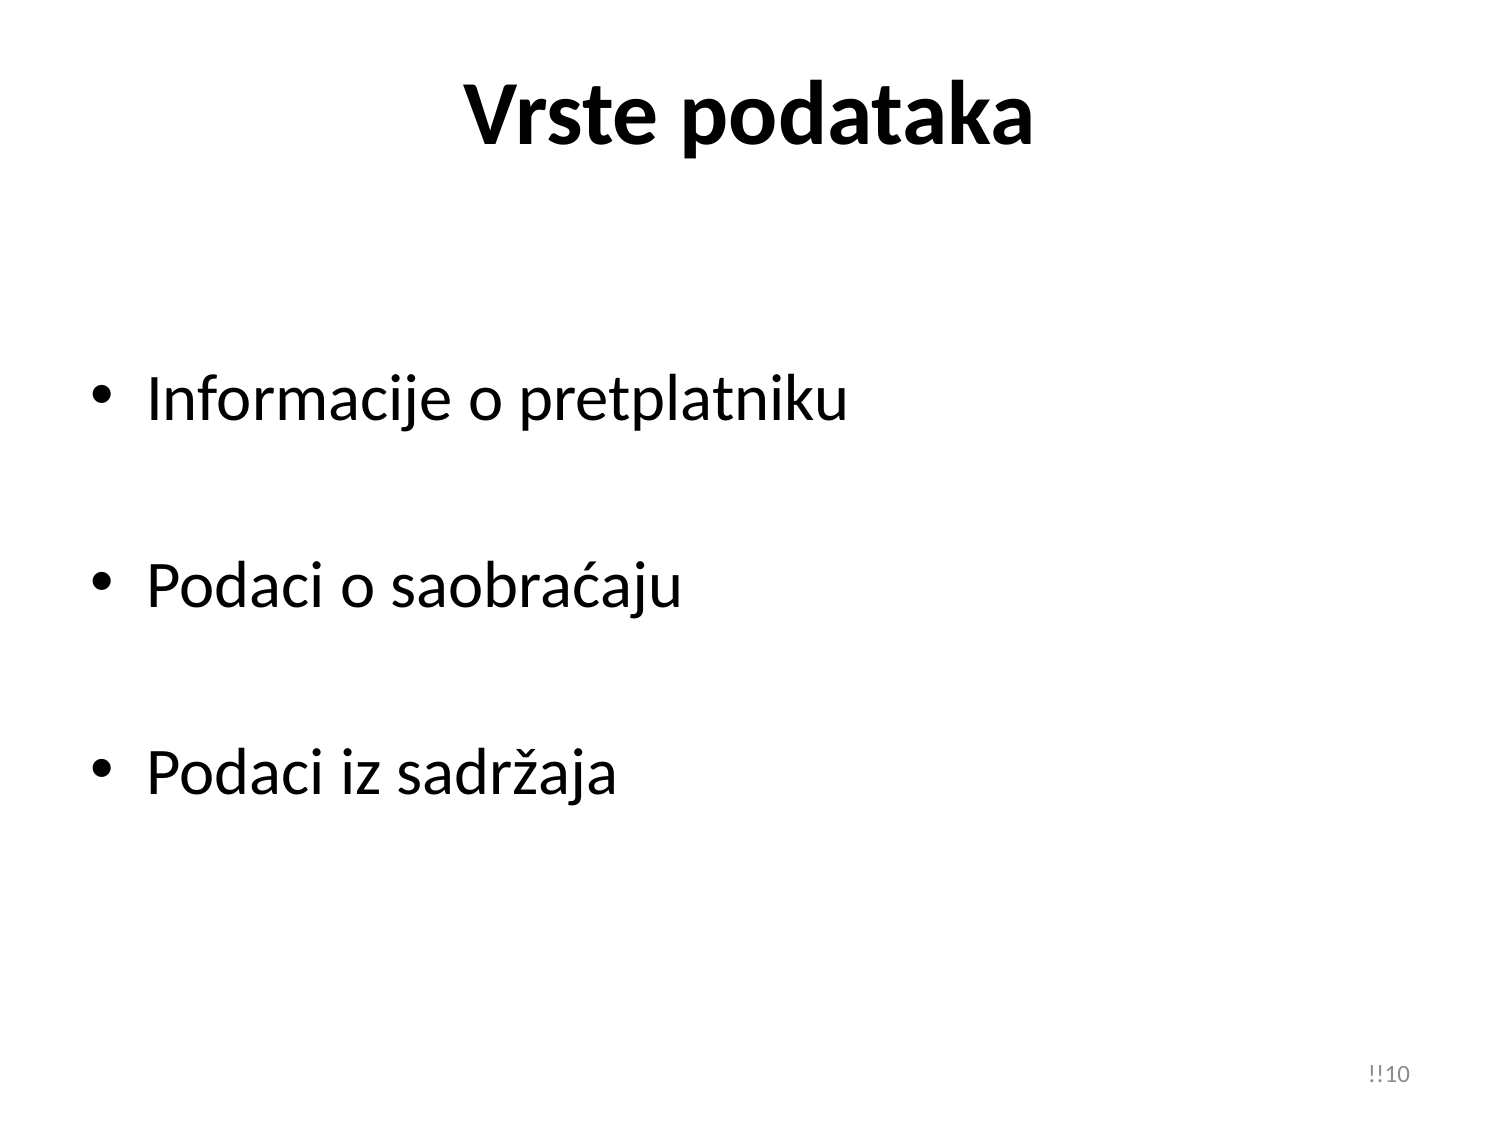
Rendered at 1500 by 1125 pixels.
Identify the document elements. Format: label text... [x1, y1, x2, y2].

slide_number !!10 [1074, 1042, 1425, 1103]
title Vrste podataka [75, 45, 1425, 233]
list Informacije o pretplatniku Podaci o saobraćaju Podaci iz sadržaja [75, 252, 1425, 954]
